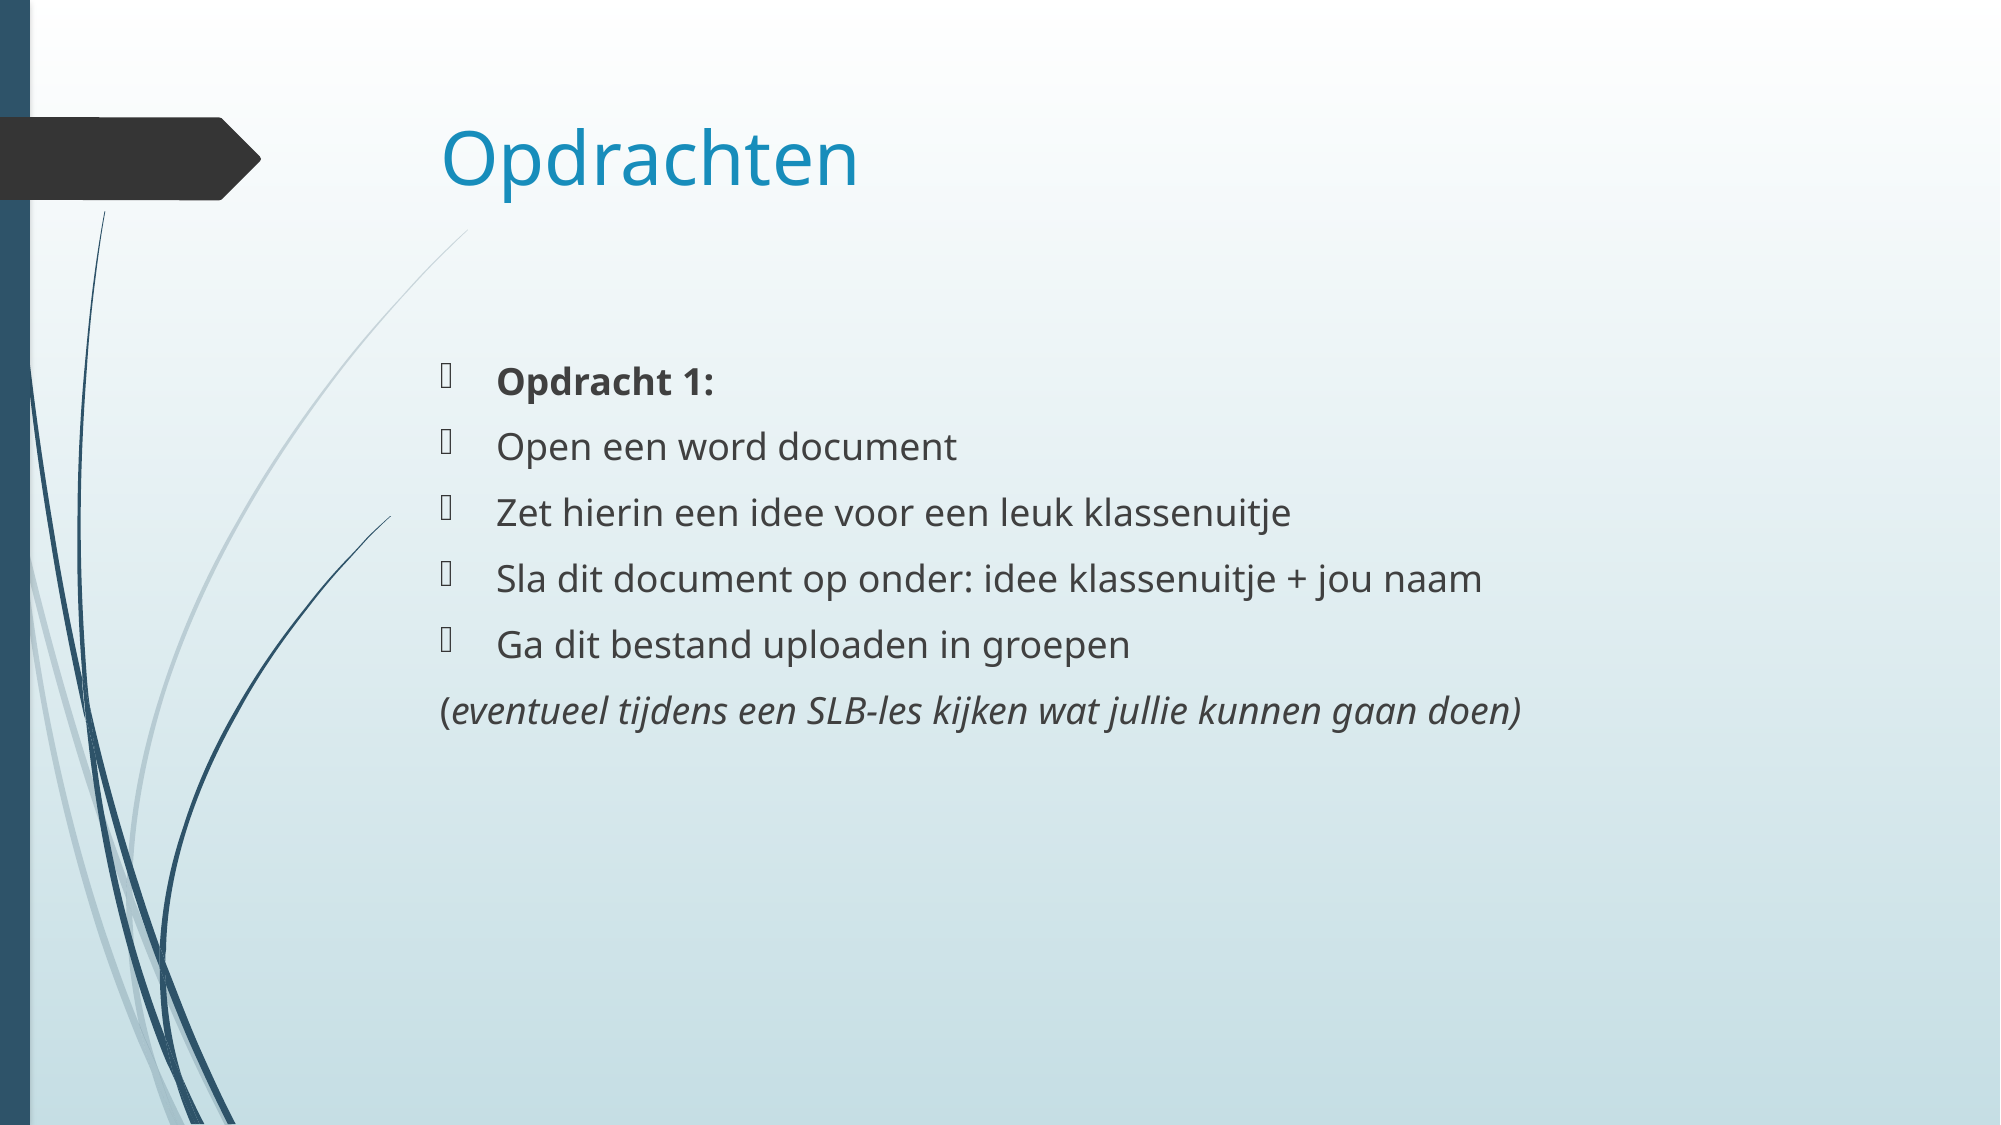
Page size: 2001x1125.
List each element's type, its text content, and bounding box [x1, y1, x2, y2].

title Opdrachten [425, 102, 1888, 313]
list Opdracht 1: Open een word document Zet hierin een idee voor een leuk klassenuitje Sla dit document op onder: idee klassenuitje + jou naam Ga dit bestand uploaden in groepen (eventueel tijdens een SLB-les kijken wat jullie kunnen gaan doen) [424, 350, 1888, 970]
